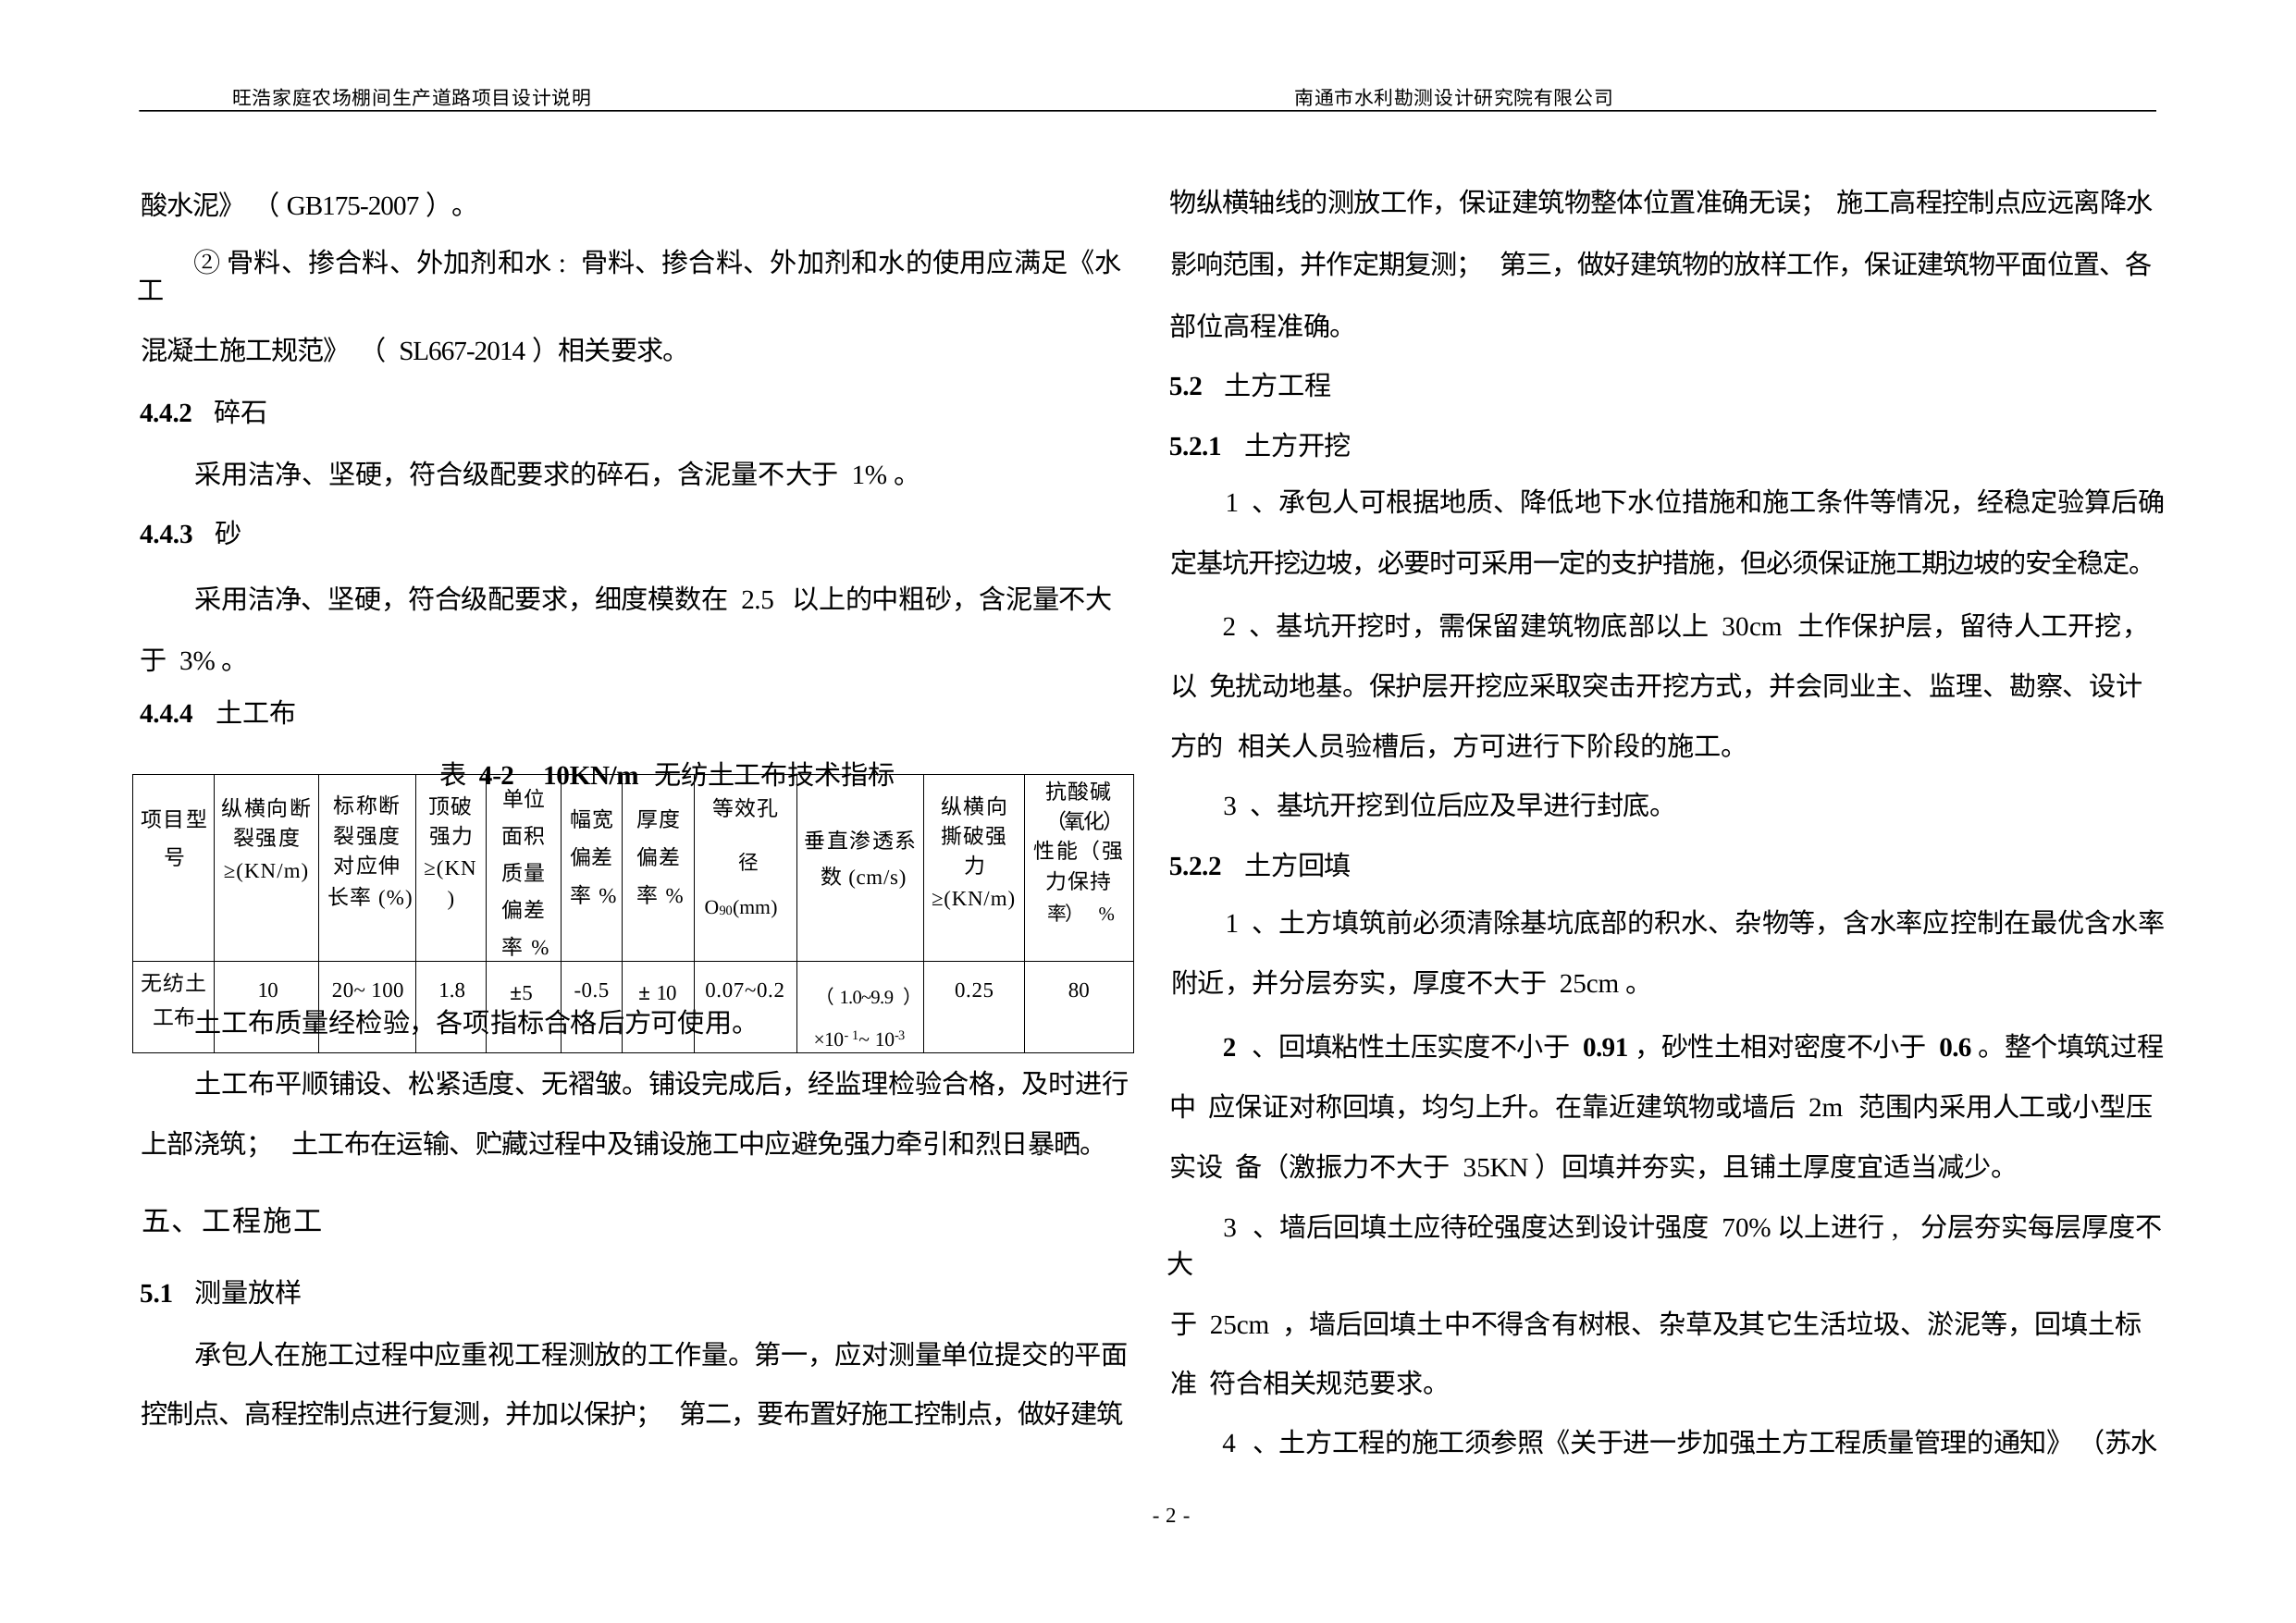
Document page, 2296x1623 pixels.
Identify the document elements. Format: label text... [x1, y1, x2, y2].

table_header 项目型 号 [133, 775, 214, 961]
table_cell 80 [1025, 962, 1133, 1052]
table_cell ± 10 [623, 962, 694, 1052]
text_box 物纵横轴线的测放工作，保证建筑物整体位置准确无误； 施工高程控制点应远离降水 影响范围，并作定期复测； 第三，做好建筑物的放样工作，保证建筑物平面位置、各 部位高程准确。 5.2 土方工程 5.2.1 土方开挖 1 、承包人可根据地质、降低地下水位措施和施工条件等情况，经稳定验算后确 定基坑开挖边坡，必要时可采用一定的支护措施，但必须保证施工期边坡的安全稳定。 2 、基坑开挖时，需保留建筑物底部以上 30cm 土作保护层，留待人工开挖，以 免扰动地基。保护层开挖应采取突击开挖方式，并会同业主、监理、勘察、设计方的 相关人员验槽后，方可进行下阶段的施工。 3 、基坑开挖到位后应及早进行封底。 5.2.2 土方回填 1 、土方填筑前必须清除基坑底部的积水、杂物等，含水率应控制在最优含水率 附近，并分层夯实，厚度不大于 25cm。 2 、回填粘性土压实度不小于 0.91，砂性土相对密度不小于 0.6。整个填筑过程中 应保证对称回填，均匀上升。在靠近建筑物或墙后 2m 范围内采用人工或小型压实设 备（激振力不大于 35KN）回填并夯实，且铺土厚度宜适当减少。 3 、墙后回填土应待砼强度达到设计强度 70%以上进行, 分层夯实每层厚度不大 于 25cm ，墙后回填土中不得含有树根、杂草及其它生活垃圾、淤泥等，回填土标准 符合相关规范要求。 4 、土方工程的施工须参照《关于进一步加强土方工程质量管理的通知》 （苏水 [1167, 187, 2168, 1425]
table_cell 10 [215, 962, 318, 1052]
text_box 旺浩家庭农场棚间生产道路项目设计说明 [230, 82, 597, 110]
text_box 酸水泥》 （GB175-2007）。 ②骨料、掺合料、外加剂和水: 骨料、掺合料、外加剂和水的使用应满足《水工 混凝土施工规范》 （ SL667-2014）相关要求。 4.4.2 碎石 采用洁净、坚硬，符合级配要求的碎石，含泥量不大于 1%。 4.4.3 砂 采用洁净、坚硬，符合级配要求，细度模数在 2.5 以上的中粗砂，含泥量不大于 3%。 4.4.4 土工布 表 4-2 10KN/m 无纺土工布技术指标 [137, 187, 1129, 765]
table_header 垂直渗透系 数(cm/s) [797, 775, 923, 961]
table_header 纵横向断 裂强度 ≥(KN/m) [215, 775, 318, 961]
table_header 顶破 强力 ≥(KN ) [416, 775, 486, 961]
table_header 抗酸碱 （氧化） 性能（强 力保持 率） % [1025, 775, 1133, 961]
table_cell （1.0~9.9 ） ×10- 1~ 10-3 [797, 962, 923, 1052]
table_header 单位 面积 质量 偏差 率% [487, 775, 561, 961]
table_header 纵横向 撕破强 力 ≥(KN/m) [924, 775, 1024, 961]
table_cell 0.25 [924, 962, 1024, 1052]
text_box 土工布质量经检验，各项指标合格后方可使用。 土工布平顺铺设、松紧适度、无褶皱。铺设完成后，经监理检验合格，及时进行 上部浇筑； 土工布在运输、贮藏过程中及铺设施工中应避免强力牵引和烈日暴晒。 五、工程施工 5.1 测量放样 承包人在施工过程中应重视工程测放的工作量。第一，应对测量单位提交的平面 控制点、高程控制点进行复测，并加以保护； 第二，要布置好施工控制点，做好建筑 [138, 1053, 1129, 1432]
table_header 厚度 偏差 率% [623, 775, 694, 961]
table_cell 1.8 [416, 962, 486, 1052]
table_cell ±5 [487, 962, 561, 1052]
table_cell 0.07~0.2 [695, 962, 796, 1052]
table_header 标称断 裂强度 对应伸 长率(%) [319, 775, 415, 961]
table_cell 无纺土 工布 [133, 962, 214, 1052]
table_header 幅宽 偏差 率% [562, 775, 622, 961]
table_cell -0.5 [562, 962, 622, 1052]
text_box - 2 - [1150, 1504, 1192, 1529]
text_box 南通市水利勘测设计研究院有限公司 [1292, 82, 1619, 110]
table_header 等效孔 径 O90(mm) [695, 775, 796, 961]
table_cell 20~ 100 [319, 962, 415, 1052]
